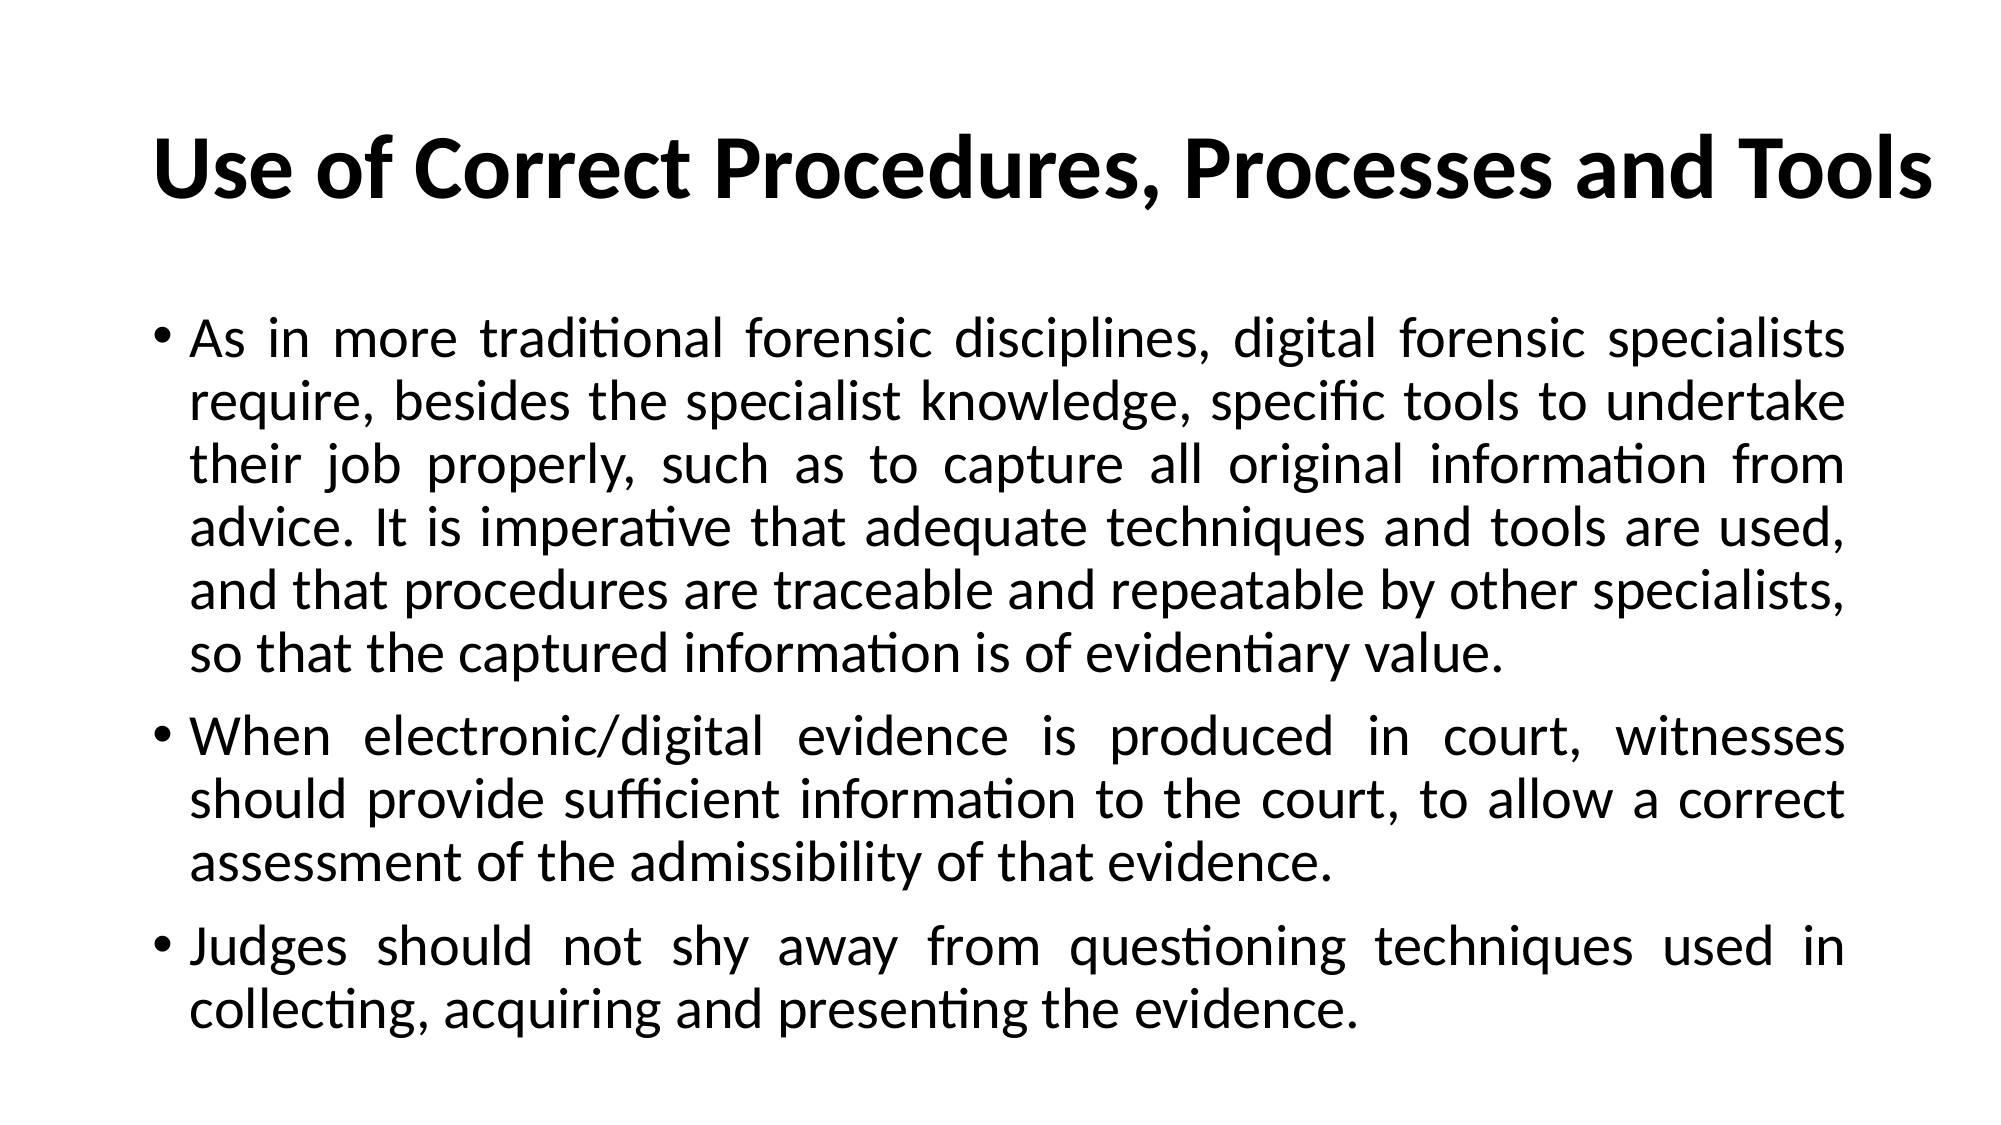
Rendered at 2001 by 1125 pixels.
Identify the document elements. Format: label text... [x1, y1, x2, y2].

title Use of Correct Procedures, Processes and Tools [137, 59, 1973, 278]
list As in more traditional forensic disciplines, digital forensic specialists require, besides the specialist knowledge, specific tools to undertake their job properly, such as to capture all original information from advice. It is imperative that adequate techniques and tools are used, and that procedures are traceable and repeatable by other specialists, so that the captured information is of evidentiary value. When electronic/digital evidence is produced in court, witnesses should provide sufficient information to the court, to allow a correct assessment of the admissibility of that evidence. Judges should not shy away from questioning techniques used in collecting, acquiring and presenting the evidence. [137, 299, 1863, 1090]
